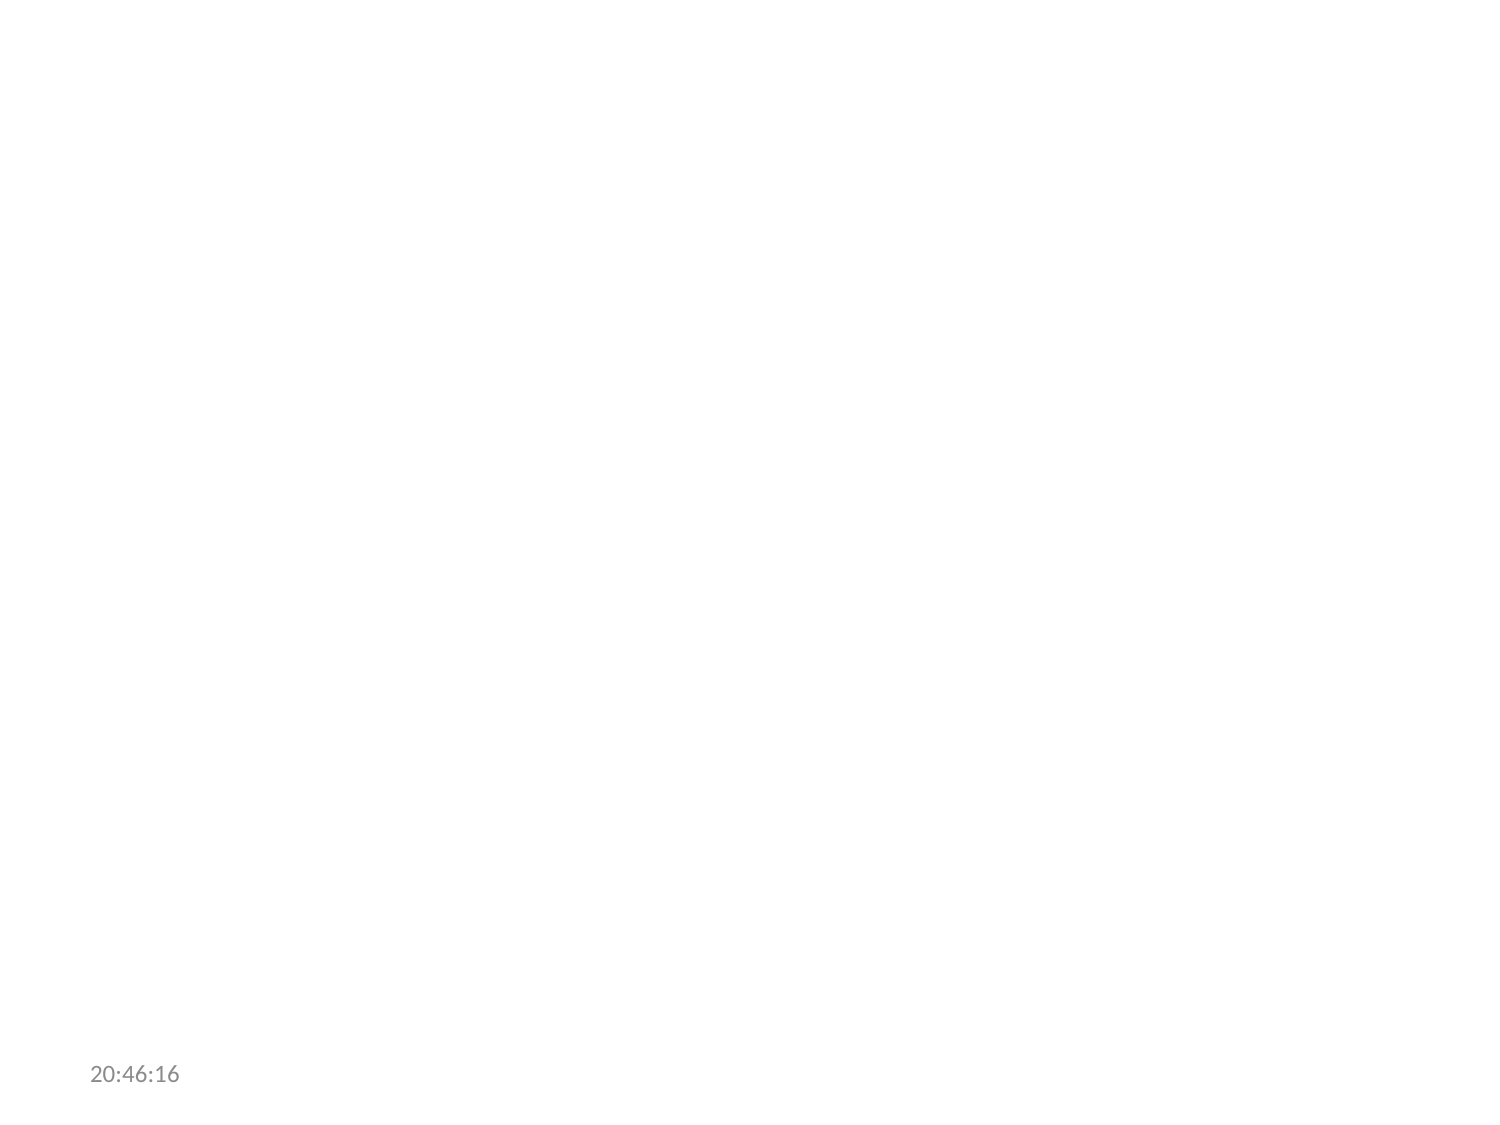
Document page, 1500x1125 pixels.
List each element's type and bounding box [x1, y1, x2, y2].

slide_number [75, 1042, 425, 1103]
